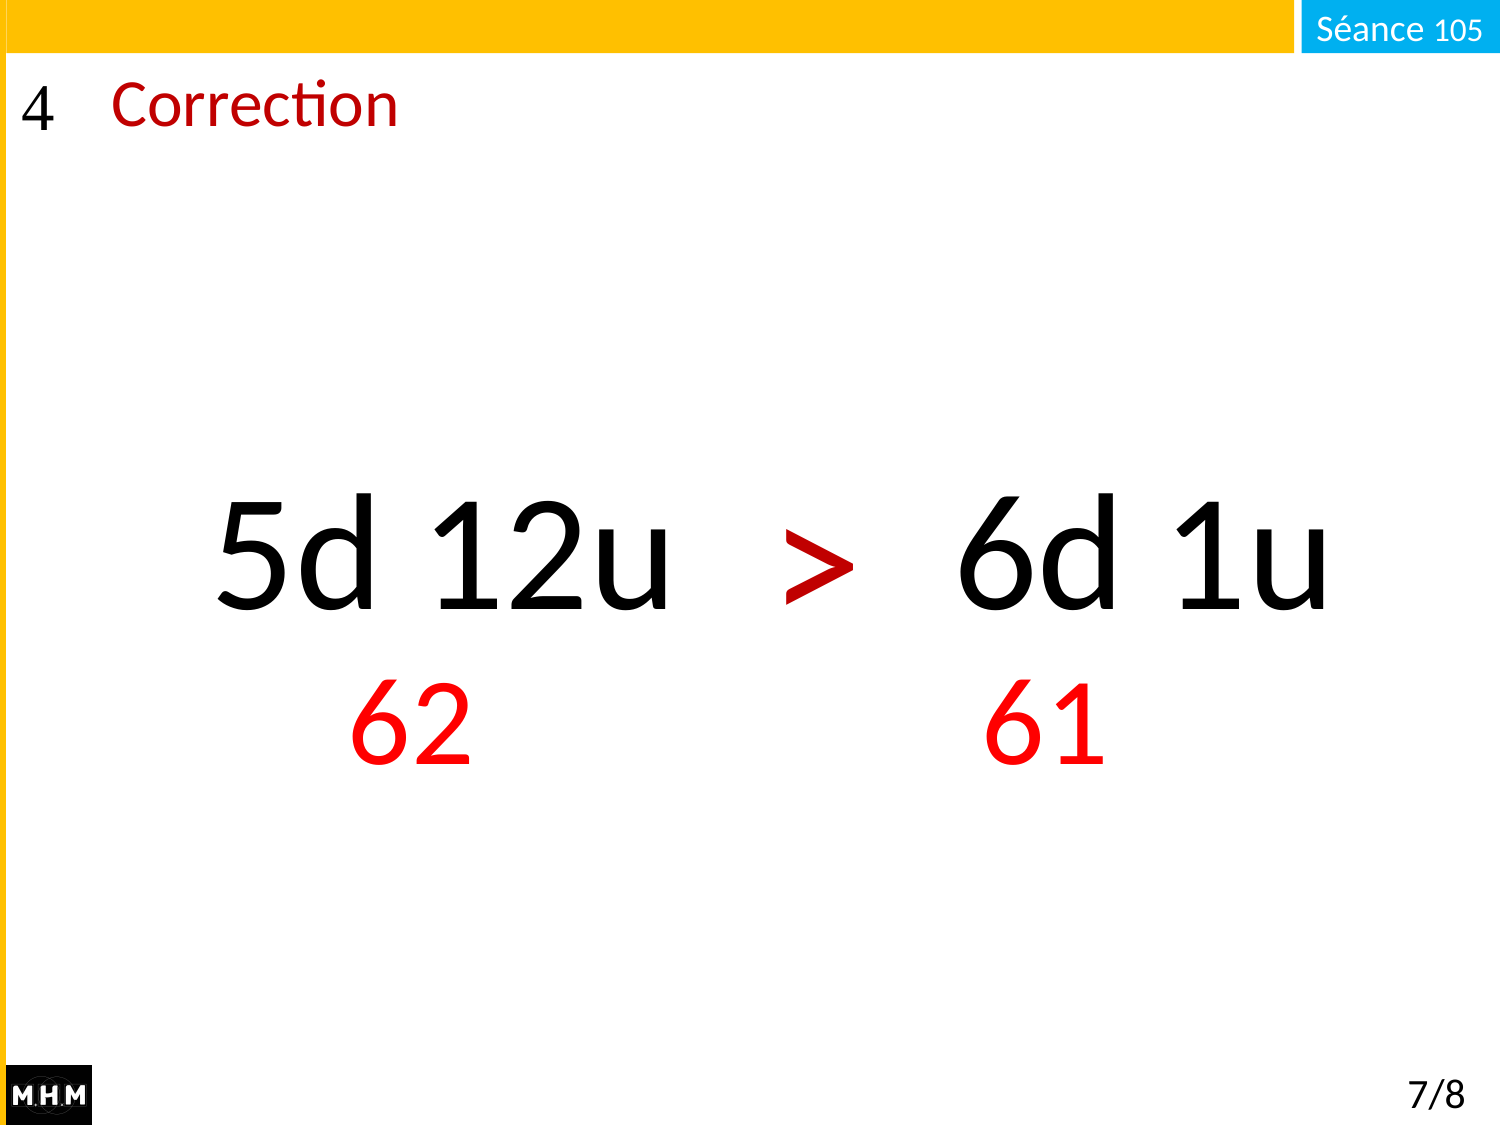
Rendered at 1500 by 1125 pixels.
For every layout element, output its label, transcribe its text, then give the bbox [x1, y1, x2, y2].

text_box 5d 12u . . . 6d 1u [196, 435, 722, 650]
title Correction [96, 60, 1391, 149]
text_box > [722, 434, 911, 670]
picture [6, 1065, 92, 1125]
text_box 62 61 [333, 632, 1233, 797]
text_box 5d 12u . . . 6d 1u [911, 435, 1360, 650]
list 7/8 [1373, 1064, 1500, 1125]
